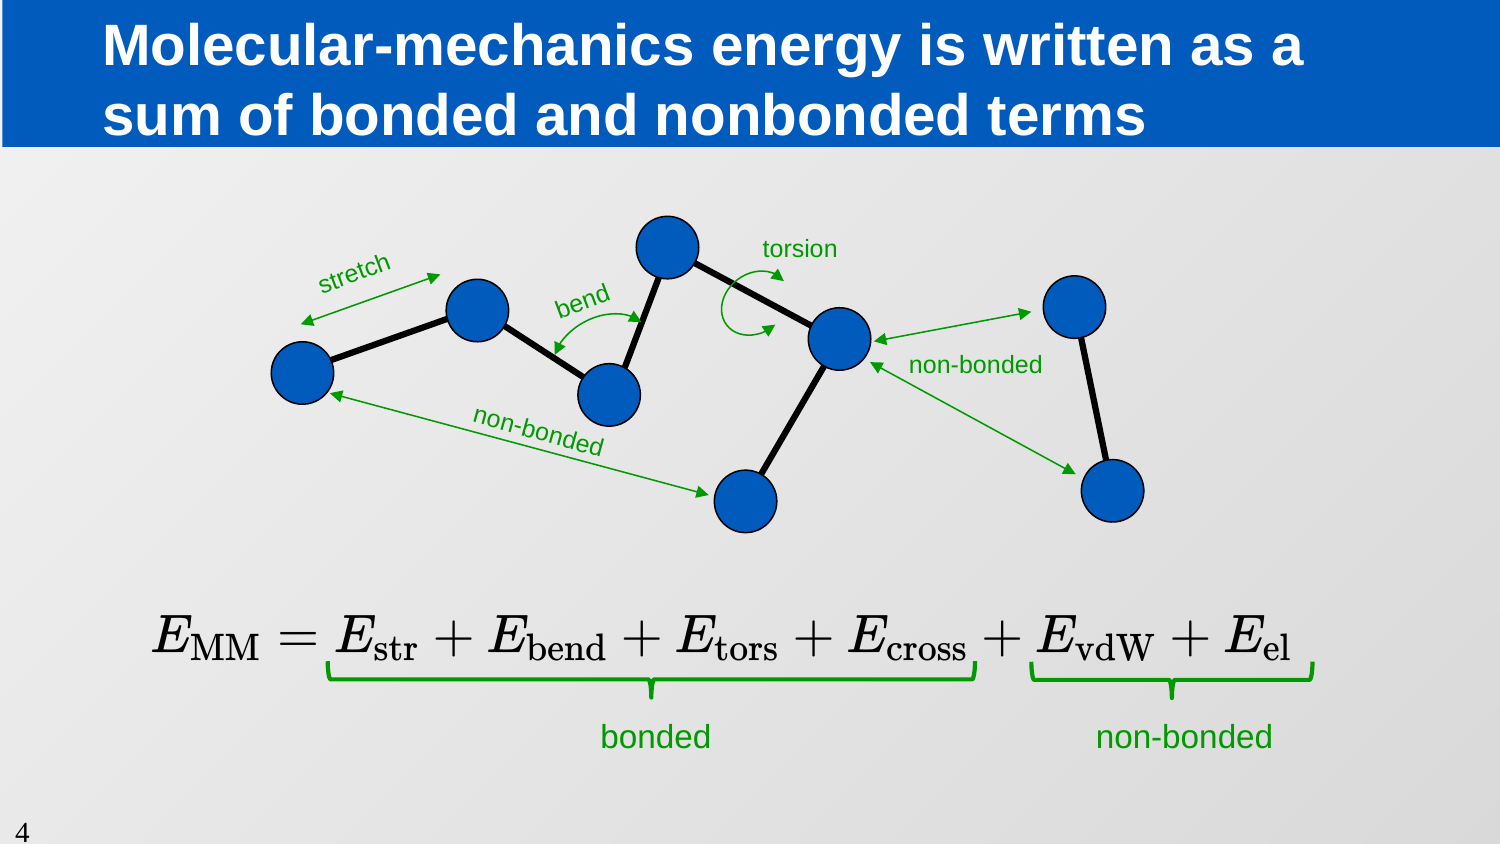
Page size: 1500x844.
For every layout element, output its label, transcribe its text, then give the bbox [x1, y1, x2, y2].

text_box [270, 216, 1172, 533]
title Molecular-mechanics energy is written as a sum of bonded and nonbonded terms [87, 0, 1363, 147]
picture [150, 604, 1293, 665]
slide_number 4 [0, 806, 101, 844]
text_box [328, 673, 975, 698]
text_box bonded [585, 708, 812, 763]
text_box non-bonded [1081, 708, 1308, 763]
text_box [1032, 661, 1313, 699]
